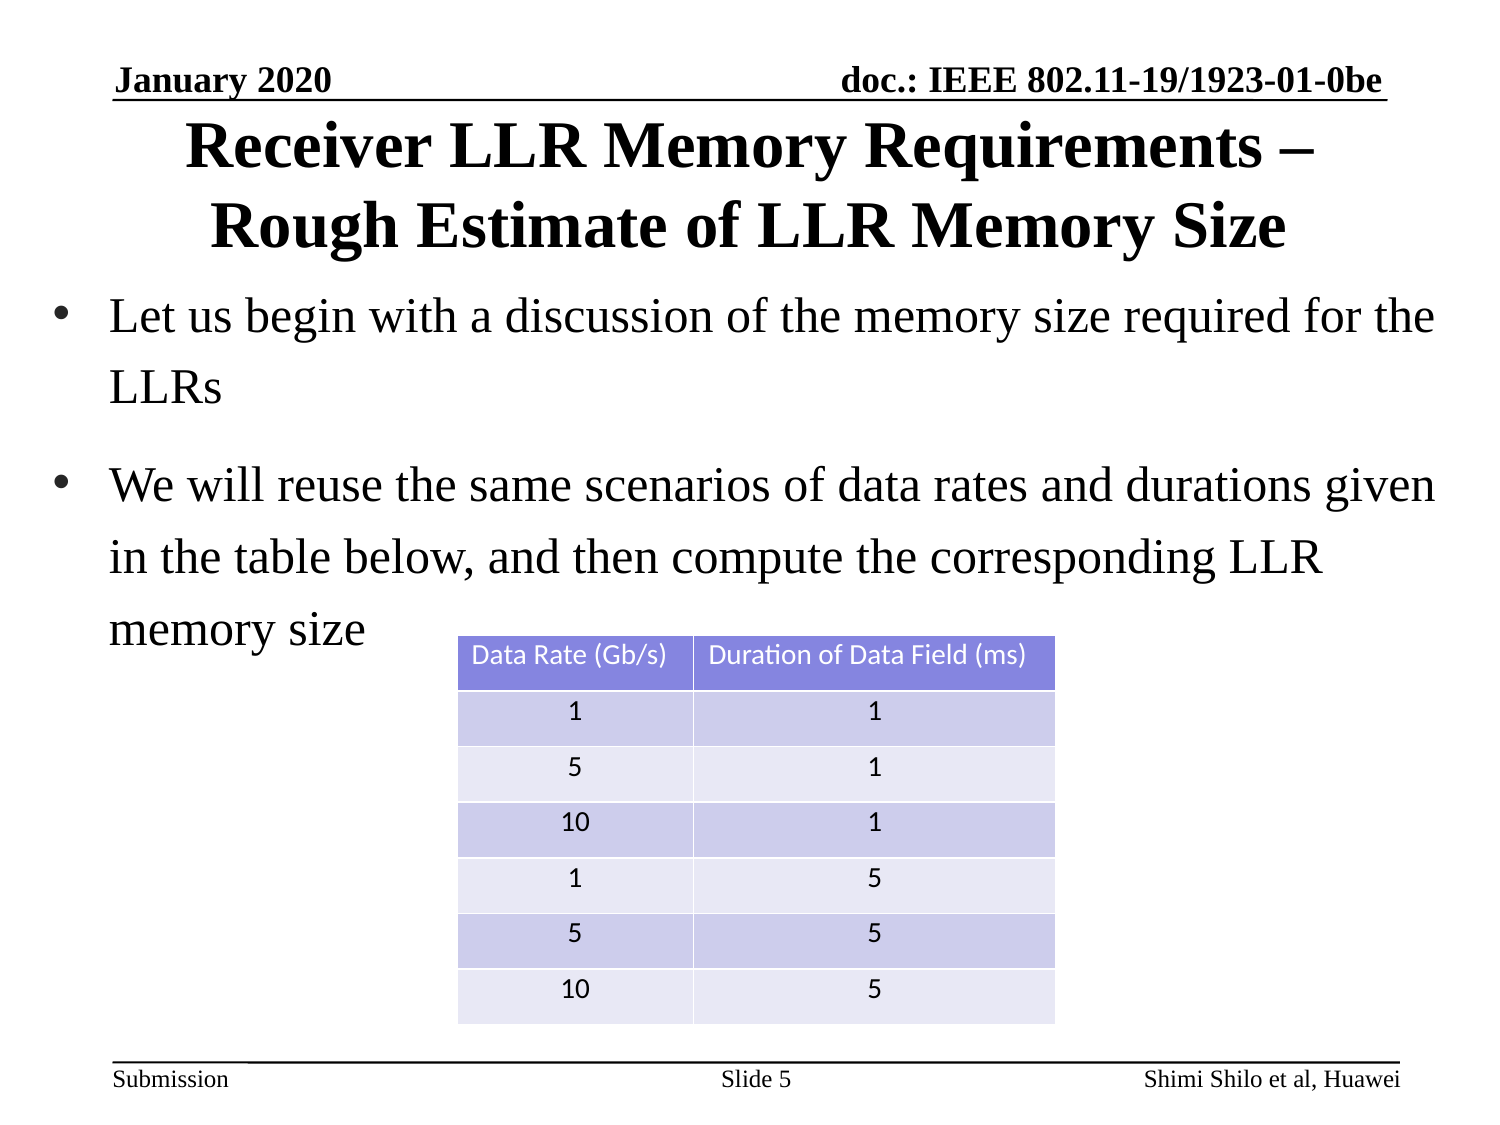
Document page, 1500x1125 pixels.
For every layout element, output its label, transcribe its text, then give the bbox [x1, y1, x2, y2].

table_cell 1 [694, 747, 1055, 801]
table_header Duration of Data Field (ms) [694, 636, 1055, 690]
table_cell 5 [458, 747, 693, 801]
table_header Data Rate (Gb/s) [458, 636, 693, 690]
list Let us begin with a discussion of the memory size required for the LLRs We will reuse the same scenarios of data rates and durations given in the table below, and then compute the corresponding LLR memory size [37, 262, 1476, 1088]
footer Shimi Shilo et al, Huawei [1140, 1061, 1402, 1093]
table_cell 1 [694, 692, 1055, 746]
table_cell 5 [694, 859, 1055, 913]
table_cell 10 [458, 970, 693, 1024]
title Receiver LLR Memory Requirements – Rough Estimate of LLR Memory Size [112, 137, 1388, 226]
table_cell 1 [458, 859, 693, 913]
slide_number Slide 5 [712, 1088, 800, 1093]
table_cell 1 [458, 692, 693, 746]
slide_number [114, 54, 335, 101]
table_cell 5 [694, 914, 1055, 968]
table_cell 1 [694, 803, 1055, 857]
table_cell 10 [458, 803, 693, 857]
table_cell 5 [694, 970, 1055, 1024]
table_cell 5 [458, 914, 693, 968]
